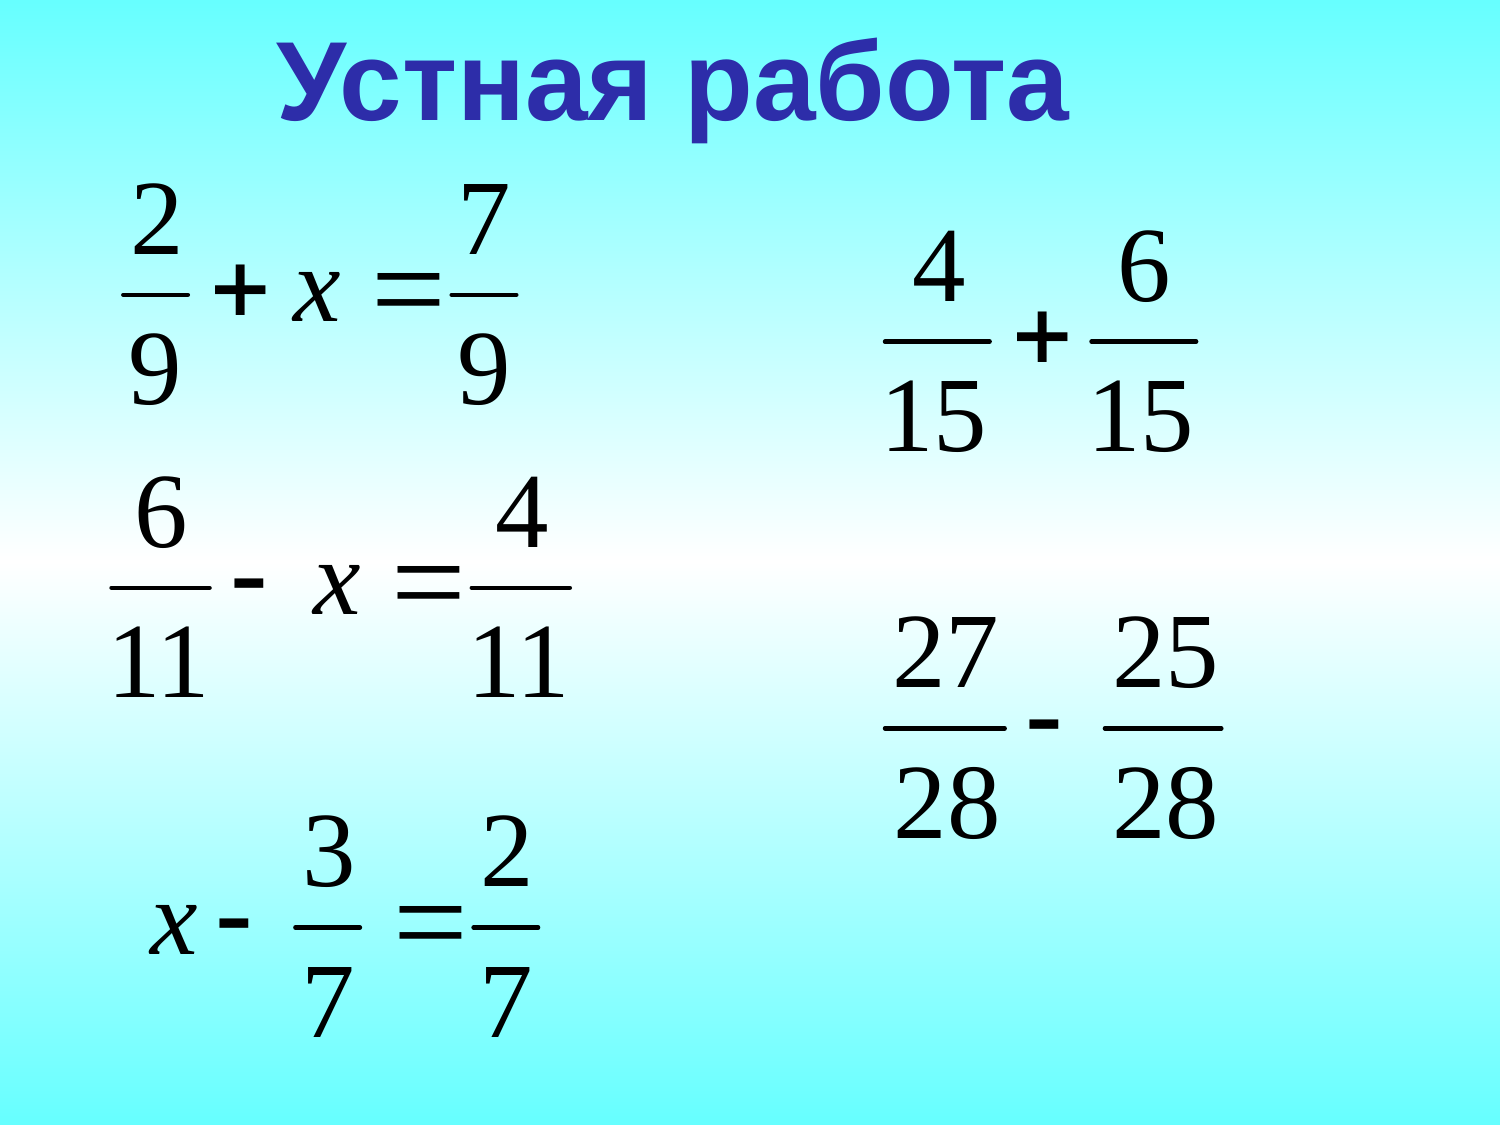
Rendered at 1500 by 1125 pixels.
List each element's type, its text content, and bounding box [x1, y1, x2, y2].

text_box Устная работа [261, 0, 1085, 150]
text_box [866, 585, 1242, 863]
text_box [93, 445, 593, 722]
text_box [105, 152, 543, 429]
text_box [128, 784, 557, 1062]
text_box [866, 198, 1215, 476]
